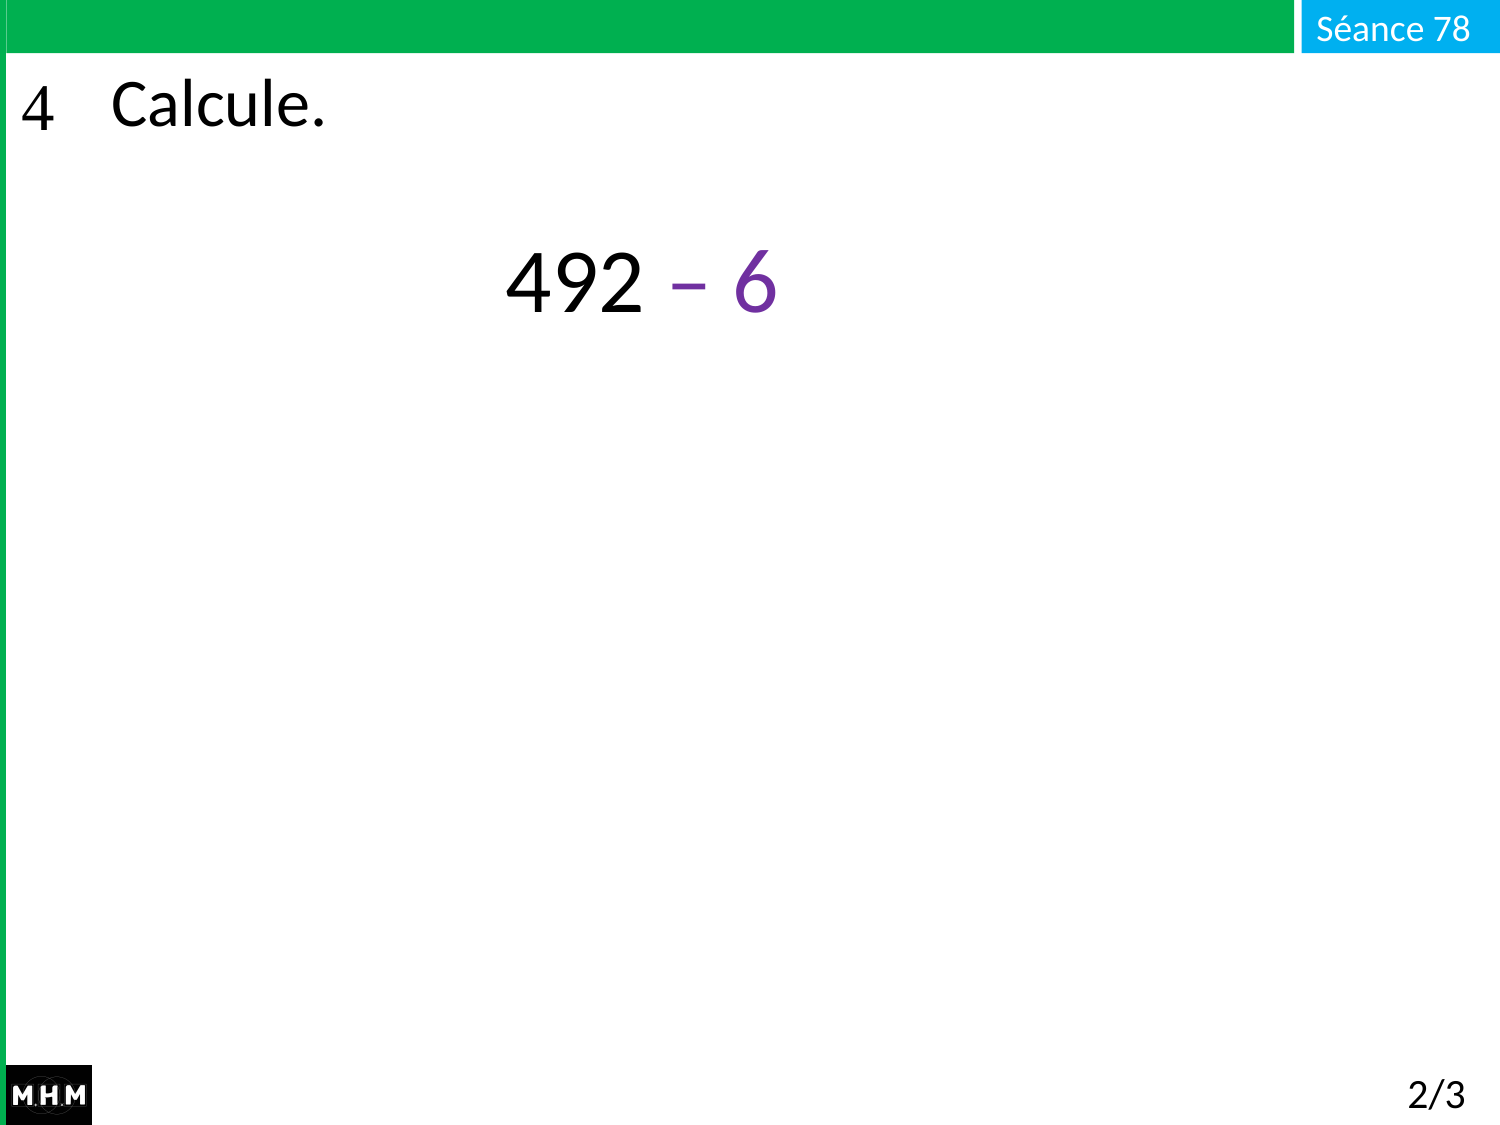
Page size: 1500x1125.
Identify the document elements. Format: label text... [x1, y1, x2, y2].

title Calcule. [96, 60, 1391, 150]
list 2/3 [1373, 1064, 1500, 1125]
text_box 492 – 6 [490, 213, 963, 448]
picture [6, 1065, 92, 1125]
